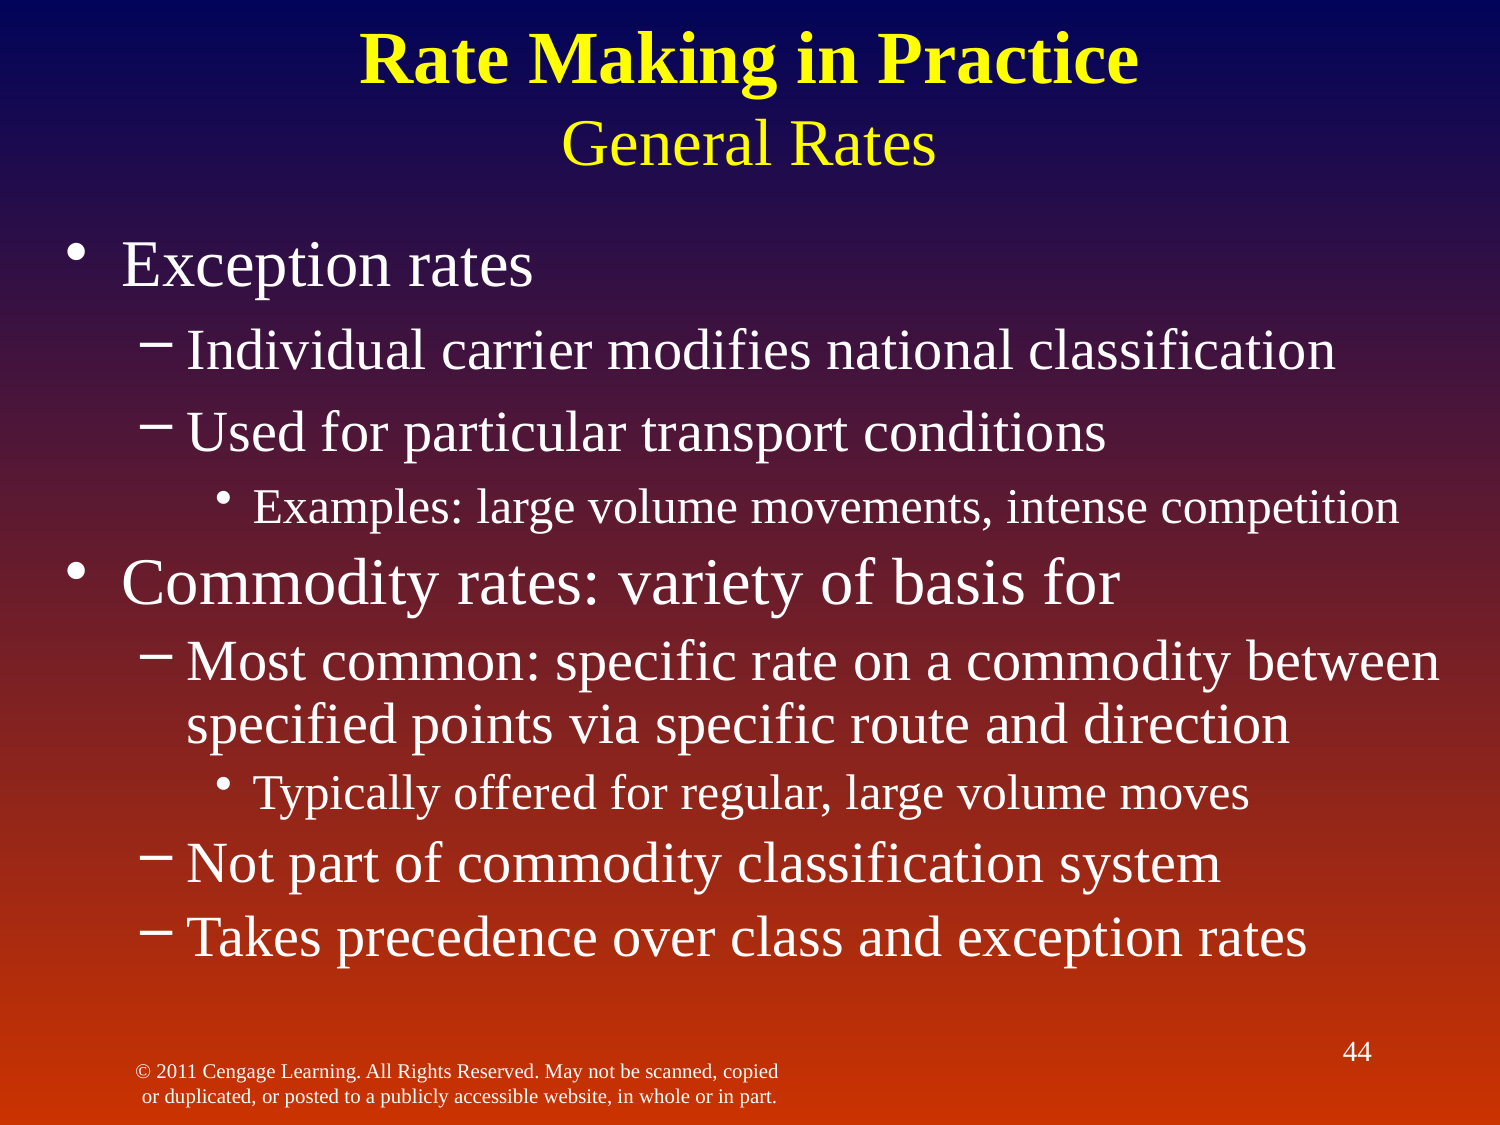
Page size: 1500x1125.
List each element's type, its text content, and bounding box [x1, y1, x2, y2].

slide_number 44 [1074, 1026, 1388, 1101]
title Rate Making in Practice General Rates [112, 0, 1388, 188]
list Exception rates Individual carrier modifies national classification Used for particular transport conditions Examples: large volume movements, intense competition Commodity rates: variety of basis for Most common: specific rate on a commodity between specified points via specific route and direction Typically offered for regular, large volume moves Not part of commodity classification system Takes precedence over class and exception rates [49, 212, 1463, 1026]
footer © 2011 Cengage Learning. All Rights Reserved. May not be scanned, copied or duplicated, or posted to a publicly accessible website, in whole or in part. [112, 1049, 813, 1101]
